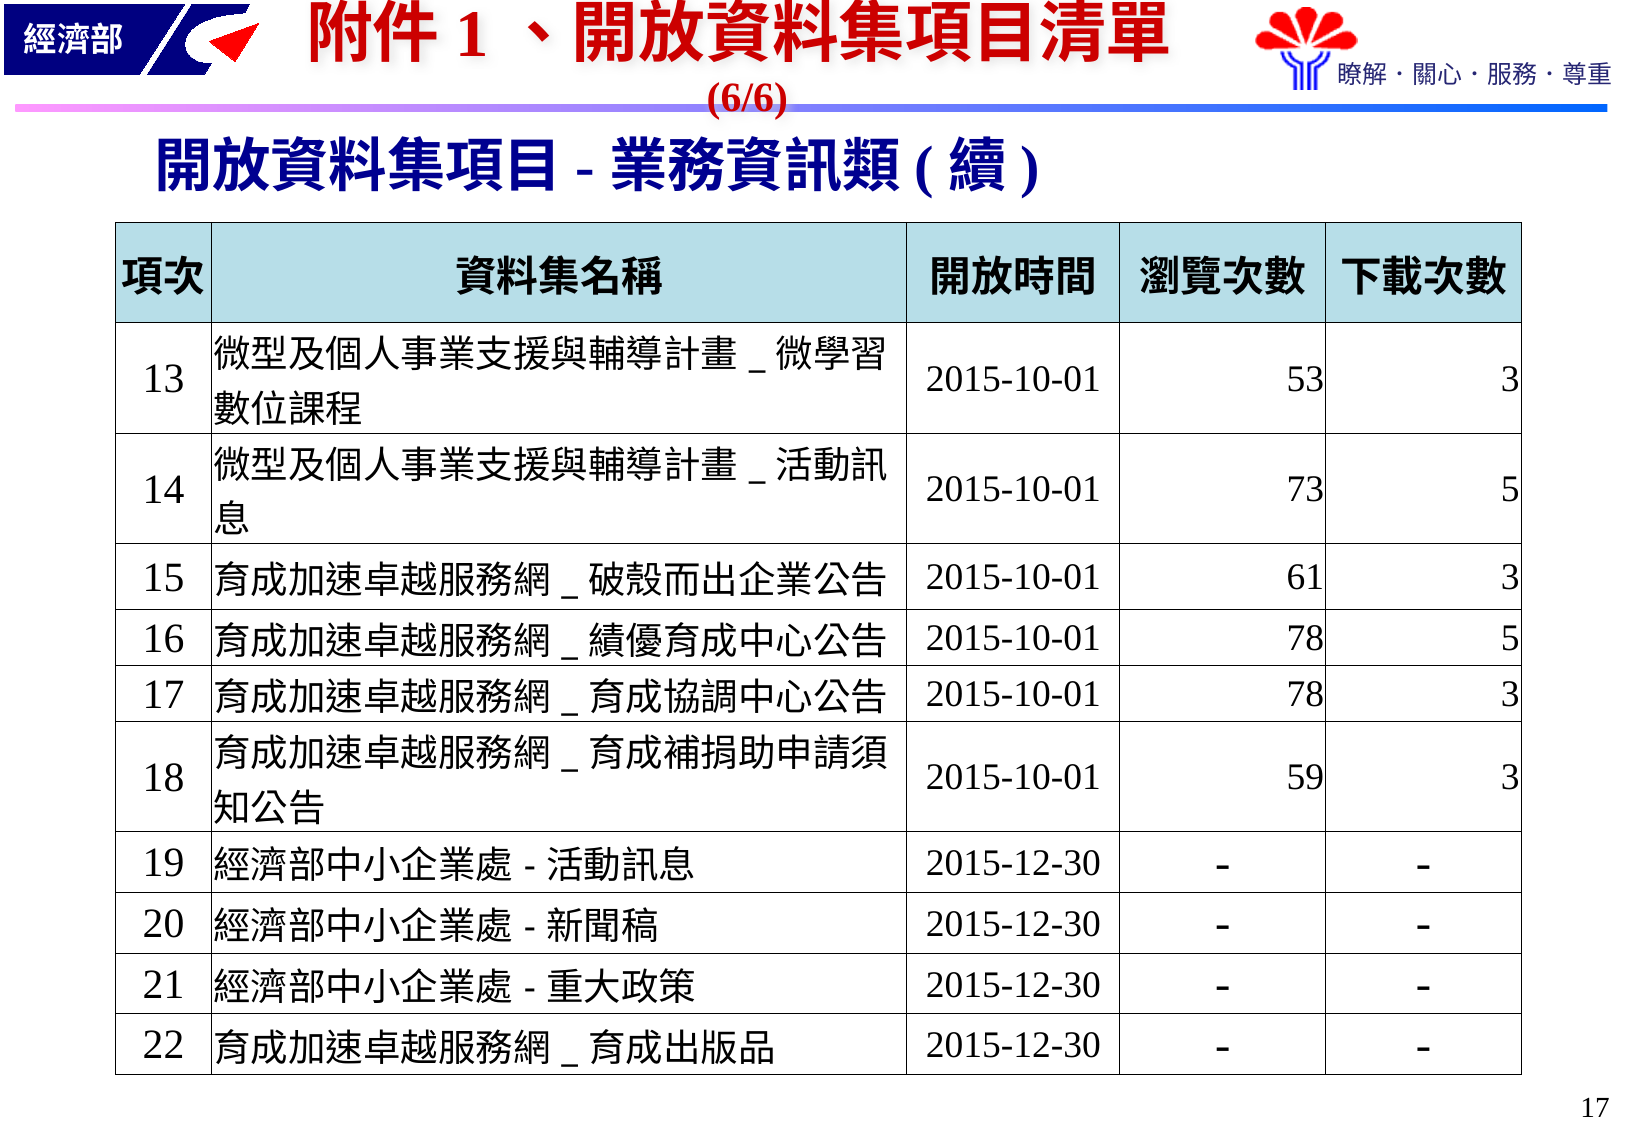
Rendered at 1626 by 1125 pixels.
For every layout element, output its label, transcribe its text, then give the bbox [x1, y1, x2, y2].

table_cell - [1326, 832, 1521, 892]
table_cell 17 [116, 666, 211, 721]
table_cell 218 [855, 104, 866, 112]
table_header 項次 [116, 223, 211, 322]
table_cell 20 [116, 893, 211, 953]
table_cell 育成加速卓越服務網_育成補捐助申請須知公告 [212, 722, 906, 831]
table_cell 11 [755, 104, 792, 112]
table_cell - [1326, 1014, 1521, 1074]
table_cell 微型及個人事業支援與輔導計畫_微學習數位課程 [212, 323, 906, 433]
table_cell 2015-12-30 [907, 1014, 1119, 1074]
table_cell 78 [1120, 610, 1325, 665]
picture [1255, 7, 1358, 90]
table_cell 2015-10-01 [907, 722, 1119, 831]
table_cell 59 [1120, 722, 1325, 831]
table_cell 73 [1120, 434, 1325, 543]
table_cell 61 [1120, 544, 1325, 609]
table_cell 18 [116, 722, 211, 831]
table_header 資料集名稱 [212, 223, 906, 322]
table_cell 13 [116, 323, 211, 433]
table_cell 5 [1326, 434, 1521, 543]
table_cell 微型及個人事業支援與輔導計畫_活動訊息 [212, 434, 906, 543]
text_box 附件1、開放資料集項目清單(6/6) [257, 19, 1238, 92]
table_cell 2015-10-01 [907, 666, 1119, 721]
table_cell 78 [1120, 666, 1325, 721]
table_cell - [1120, 1014, 1325, 1074]
table_cell 14 [116, 434, 211, 543]
table_cell 經濟部中小企業處-新聞稿 [212, 893, 906, 953]
text_box 開放資料集項目-業務資訊類(續) [139, 120, 1120, 195]
table_cell 2015-12-30 [907, 954, 1119, 1013]
table_cell 2015-10-01 [907, 434, 1119, 543]
table_cell - [1326, 954, 1521, 1013]
table_cell 經濟部中小企業處-重大政策 [212, 954, 906, 1013]
table_cell 2015-10-01 [907, 610, 1119, 665]
table_cell - [1326, 893, 1521, 953]
table_cell 8 [1010, 104, 1016, 112]
table_cell 2015-12-30 [907, 832, 1119, 892]
table_cell 3 [1326, 544, 1521, 609]
table_cell 21 [116, 954, 211, 1013]
table_cell 2015-10-01 [907, 544, 1119, 609]
table_cell 16 [116, 610, 211, 665]
table_cell 2015-12-30 [907, 893, 1119, 953]
table_header 開放時間 [907, 223, 1119, 322]
table_cell 3 [1326, 666, 1521, 721]
table_header 瀏覽次數 [1120, 223, 1325, 322]
table_cell 3 [1326, 323, 1521, 433]
table_cell 育成加速卓越服務網_破殼而出企業公告 [212, 544, 906, 609]
table_cell 育成加速卓越服務網_育成協調中心公告 [212, 666, 906, 721]
slide_number 16 [1245, 1080, 1625, 1124]
table_cell 62 [917, 104, 922, 112]
table_cell 3 [1326, 722, 1521, 831]
table_cell 5 [1326, 610, 1521, 665]
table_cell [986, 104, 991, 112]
table_cell 53 [1120, 323, 1325, 433]
table_header 下載次數 [1326, 223, 1521, 322]
table_cell 22 [116, 1014, 211, 1074]
table_cell 2015-10-01 [907, 323, 1119, 433]
table_cell 經濟部中小企業處-活動訊息 [212, 832, 906, 892]
table_cell 19 [116, 832, 211, 892]
table_cell 育成加速卓越服務網_績優育成中心公告 [212, 610, 906, 665]
table_cell 經濟部中小企業處_廣宣影音 [707, 104, 755, 112]
table_cell - [1120, 832, 1325, 892]
table_cell - [1120, 893, 1325, 953]
table_cell 育成加速卓越服務網_育成出版品 [212, 1014, 906, 1074]
table_cell - [1120, 954, 1325, 1013]
table_cell 15 [116, 544, 211, 609]
